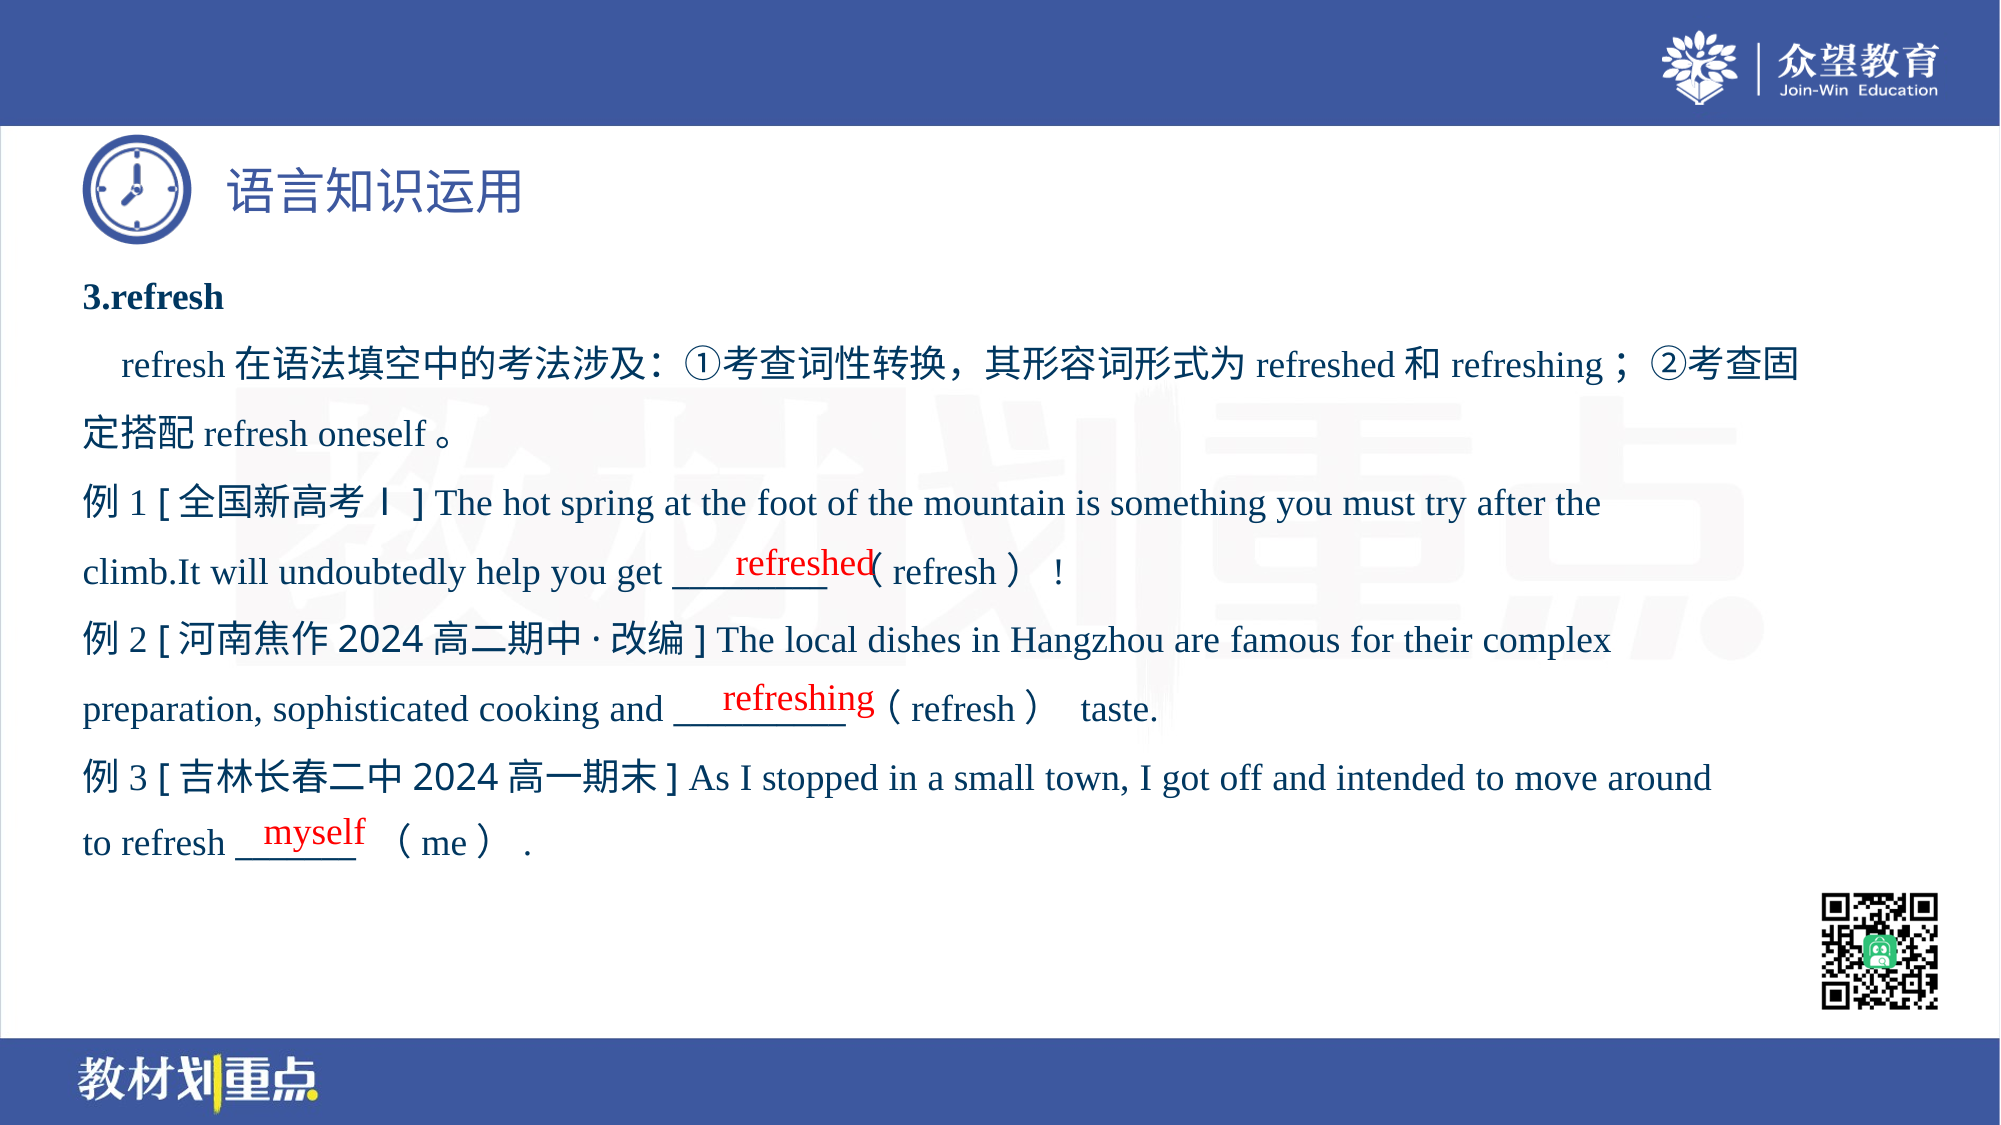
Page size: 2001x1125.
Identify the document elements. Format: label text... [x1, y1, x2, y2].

picture [0, 0, 2000, 1125]
text_box myself [250, 787, 380, 846]
text_box 3.refresh refresh在语法填空中的考法涉及：①考查词性转换，其形容词形式为refreshed和refreshing；②考查固 定搭配refresh oneself。 例1 [全国新高考Ⅰ] The hot spring at the foot of the mountain is something you must try after the climb.It will undoubtedly help you get _________ （refresh）! 例2 [河南焦作2024高二期中·改编] The local dishes in Hangzhou are famous for their complex preparation, sophisticated cooking and __________ （refresh） taste. 例3 [吉林长春二中2024高一期末] As I stopped in a small town, I got off and intended to move around to refresh _______ （me）. [82, 248, 1817, 856]
text_box refreshed [721, 517, 889, 577]
text_box refreshing [709, 653, 889, 712]
